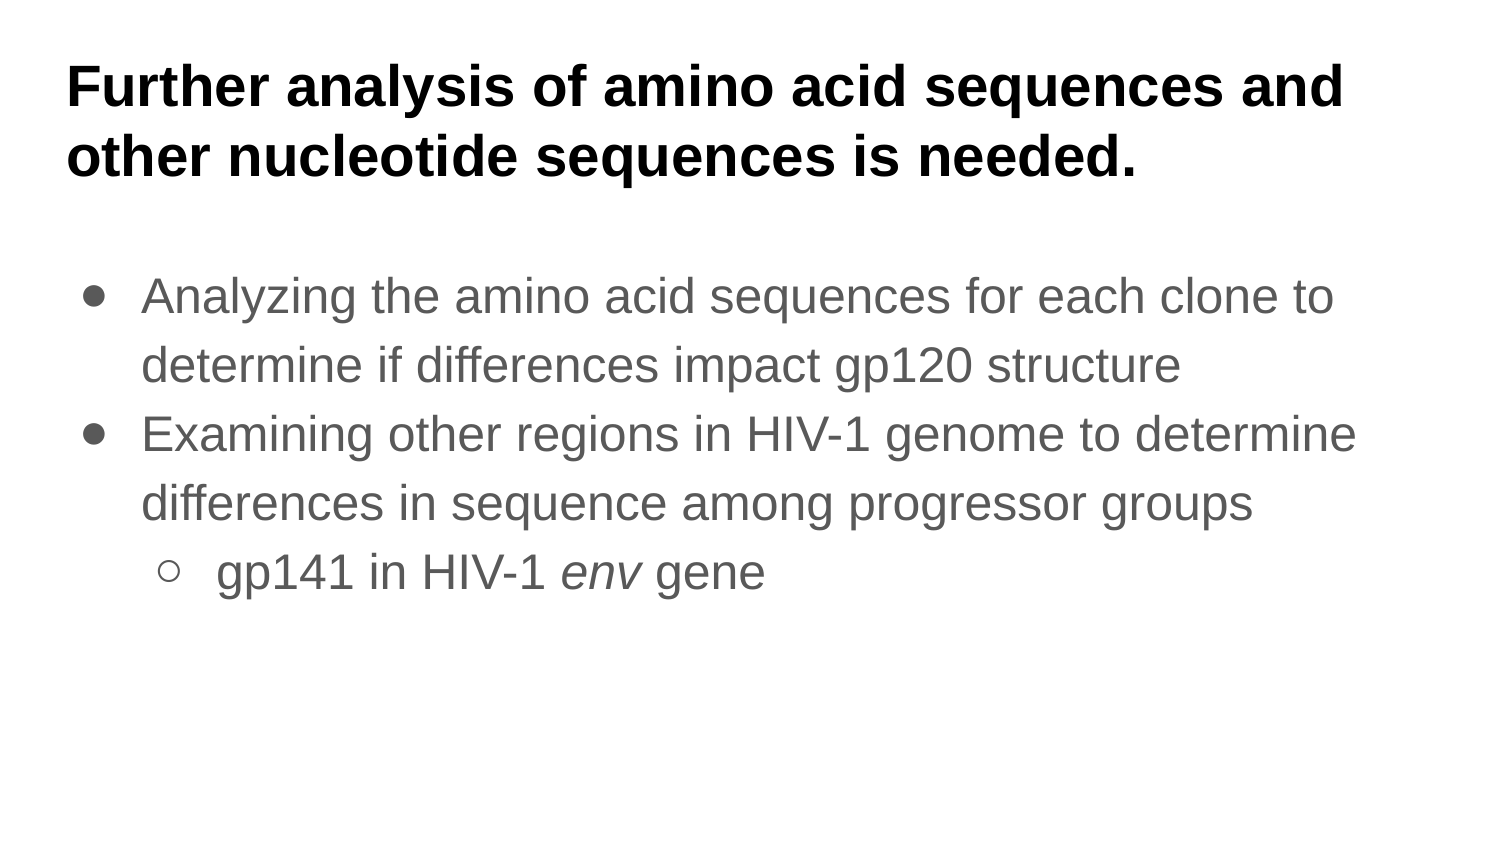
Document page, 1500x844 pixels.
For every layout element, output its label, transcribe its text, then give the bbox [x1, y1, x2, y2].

title Further analysis of amino acid sequences and other nucleotide sequences is needed. [51, 33, 1449, 128]
list Analyzing the amino acid sequences for each clone to determine if differences impact gp120 structure Examining other regions in HIV-1 genome to determine differences in sequence among progressor groups gp141 in HIV-1 env gene [51, 239, 1449, 750]
